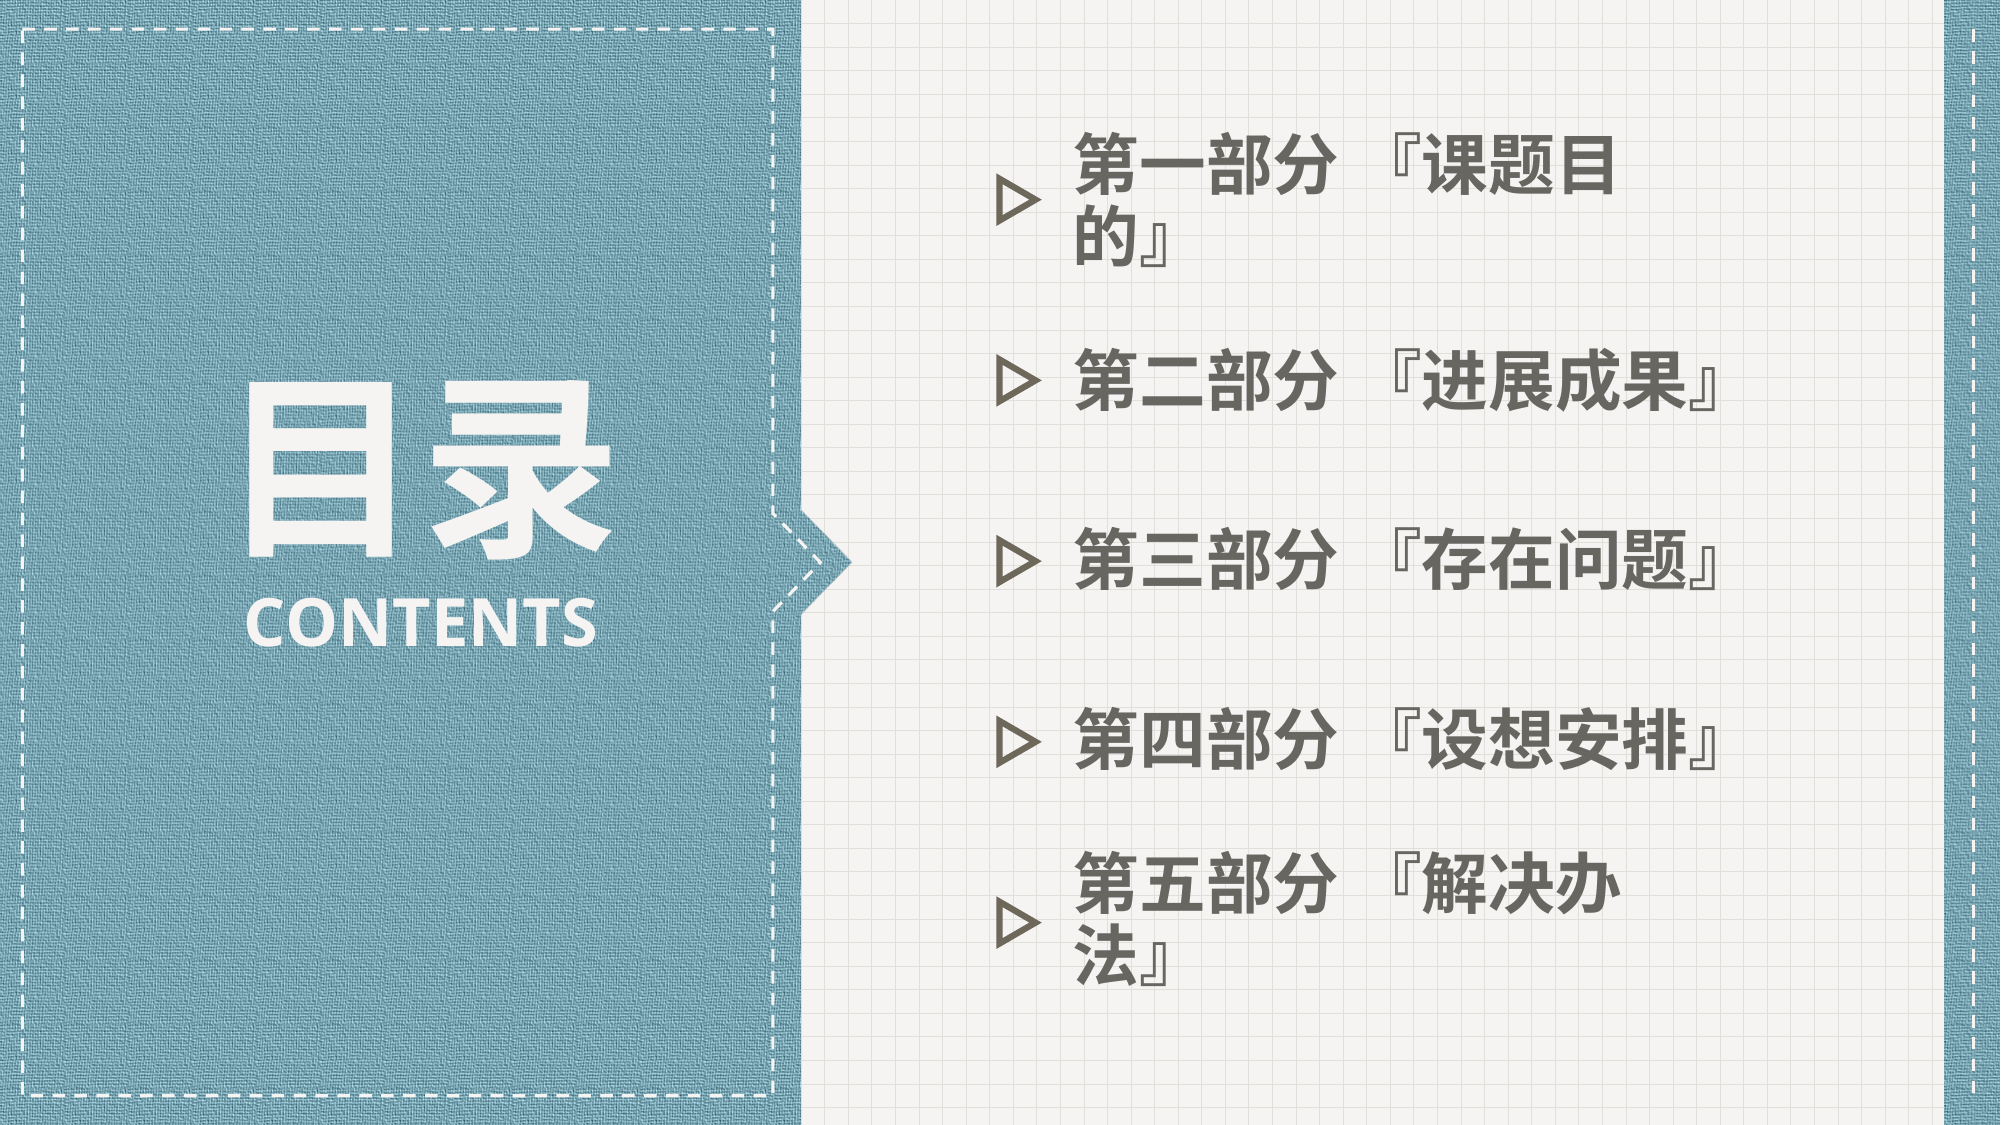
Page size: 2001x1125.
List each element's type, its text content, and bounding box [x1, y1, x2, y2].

picture [0, 0, 852, 1125]
text_box [998, 538, 1038, 584]
text_box [998, 719, 1038, 765]
text_box [998, 899, 1038, 946]
text_box [998, 176, 1038, 223]
text_box [998, 357, 1038, 404]
list 第四部分 『设想安排』 [1058, 694, 1877, 792]
list 目录 [201, 360, 642, 581]
list 第一部分 『课题目的』 [1058, 155, 1749, 253]
list 第三部分 『存在问题』 [1058, 514, 1837, 612]
picture [1944, 0, 2000, 1125]
list 第五部分 『解决办法』 [1058, 874, 1749, 971]
list 第二部分 『进展成果』 [1058, 335, 1814, 432]
list CONTENTS [201, 581, 642, 678]
